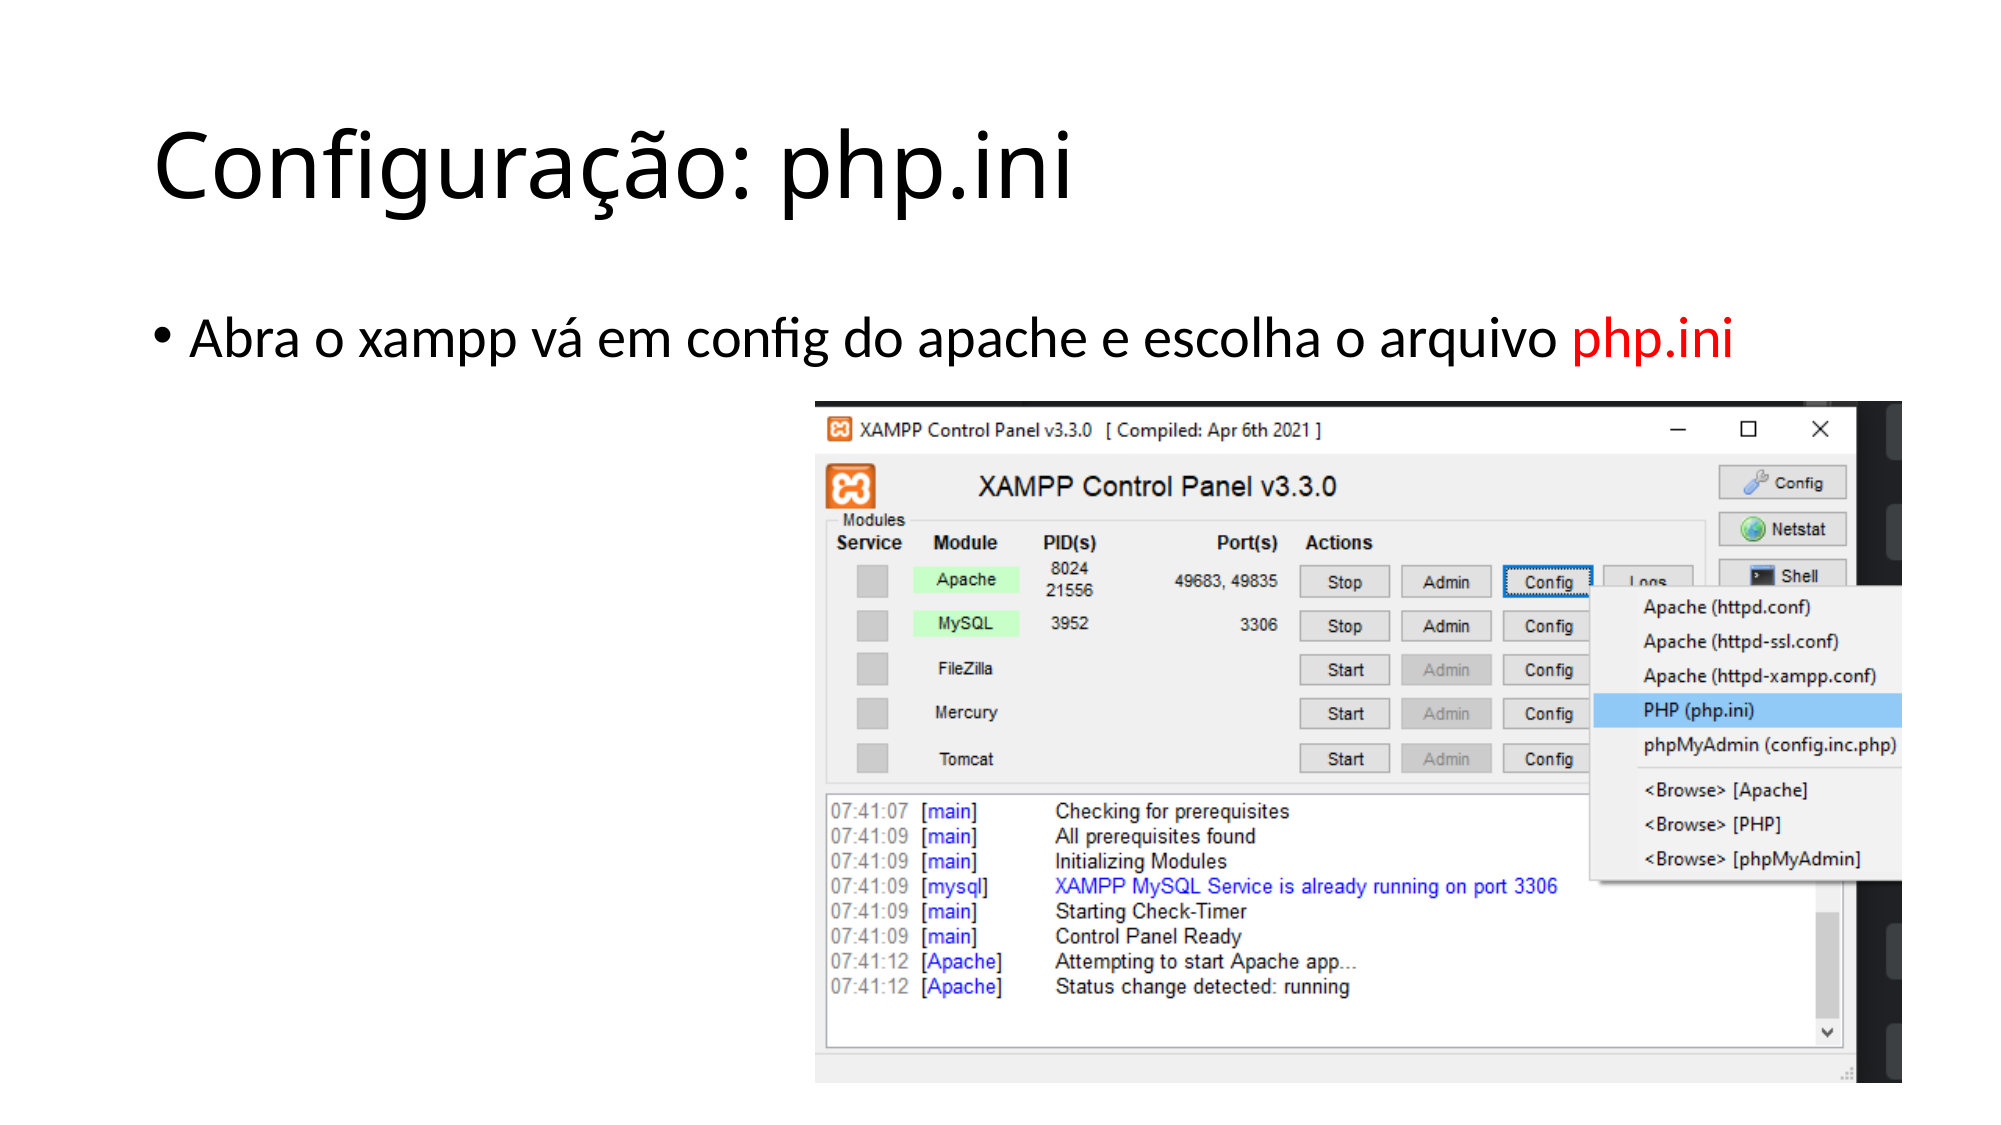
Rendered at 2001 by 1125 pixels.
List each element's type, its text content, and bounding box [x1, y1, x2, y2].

list Abra o xampp vá em config do apache e escolha o arquivo php.ini [137, 299, 1863, 1014]
title Configuração: php.ini [137, 59, 1863, 278]
picture [815, 401, 1902, 1083]
